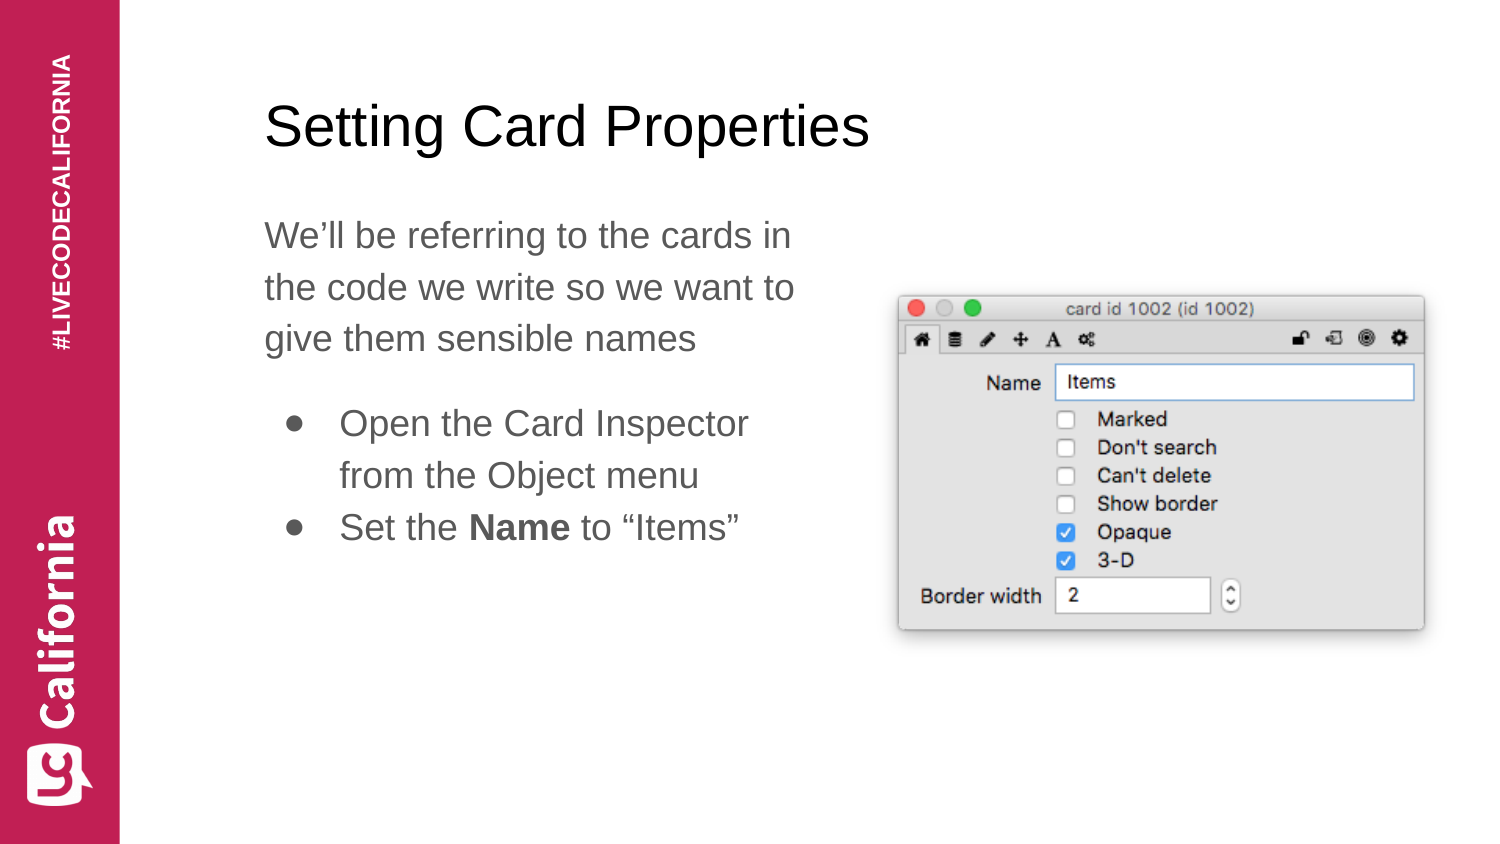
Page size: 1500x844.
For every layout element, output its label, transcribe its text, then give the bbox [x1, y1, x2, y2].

list We’ll be referring to the cards in the code we write so we want to give them sensible names Open the Card Inspector from the Object menu Set the Name to “Items” [249, 189, 813, 750]
title Setting Card Properties [249, 72, 1417, 167]
picture [872, 276, 1451, 663]
picture [0, 0, 120, 844]
